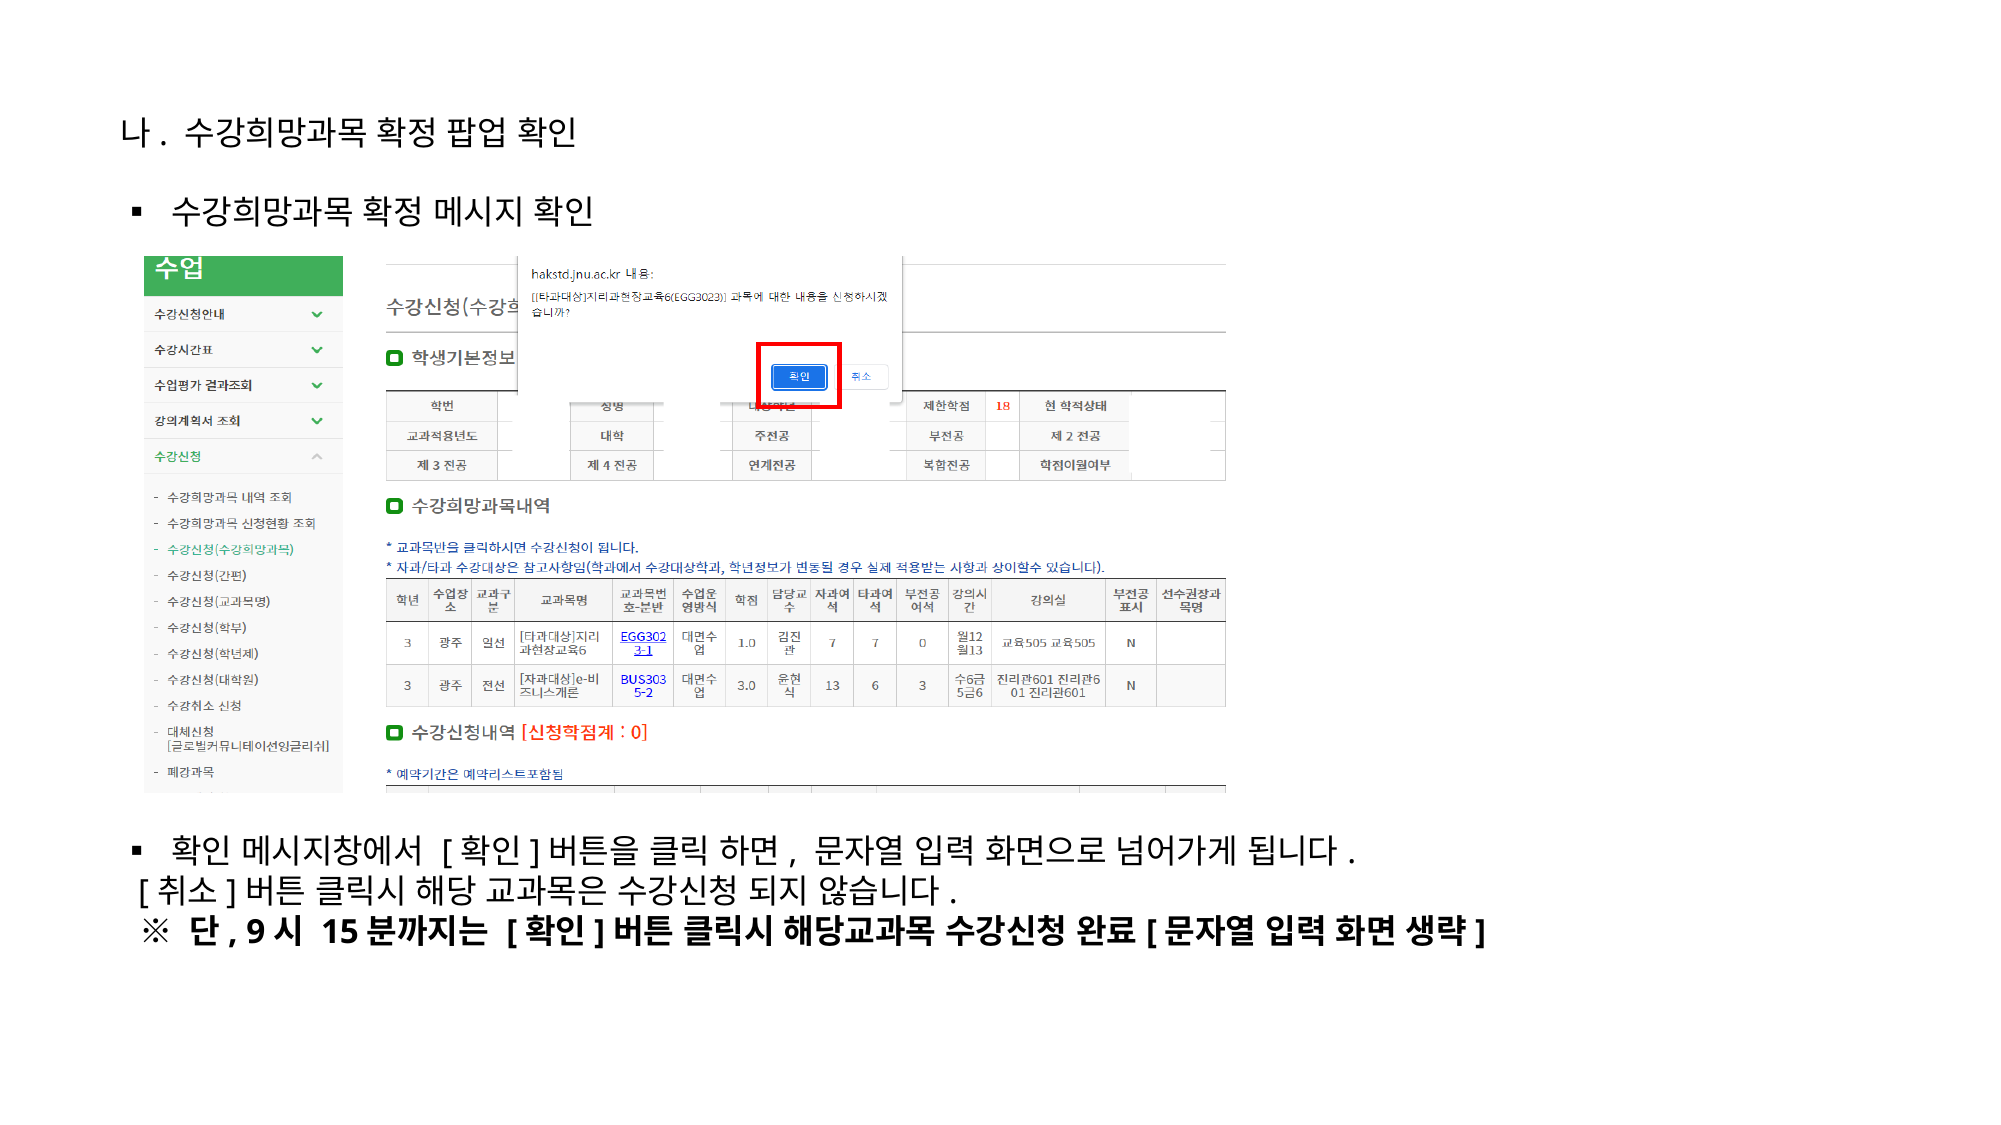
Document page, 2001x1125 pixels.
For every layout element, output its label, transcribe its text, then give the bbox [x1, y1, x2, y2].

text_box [144, 256, 1240, 793]
text_box 나. 수강희망과목 확정 팝업 확인 ▪ 수강희망과목 확정 메시지 확인 ▪ 확인 메시지창에서 [확인]버튼을 클릭 하면, 문자열 입력 화면으로 넘어가게 됩니다. [취소]버튼 클릭시 해당 교과목은 수강신청 되지 않습니다. ※ 단, 9시 15분까지는 [확인]버튼 클릭시 해당교과목 수강신청 완료[문자열 입력 화면 생략] [105, 104, 1919, 1123]
